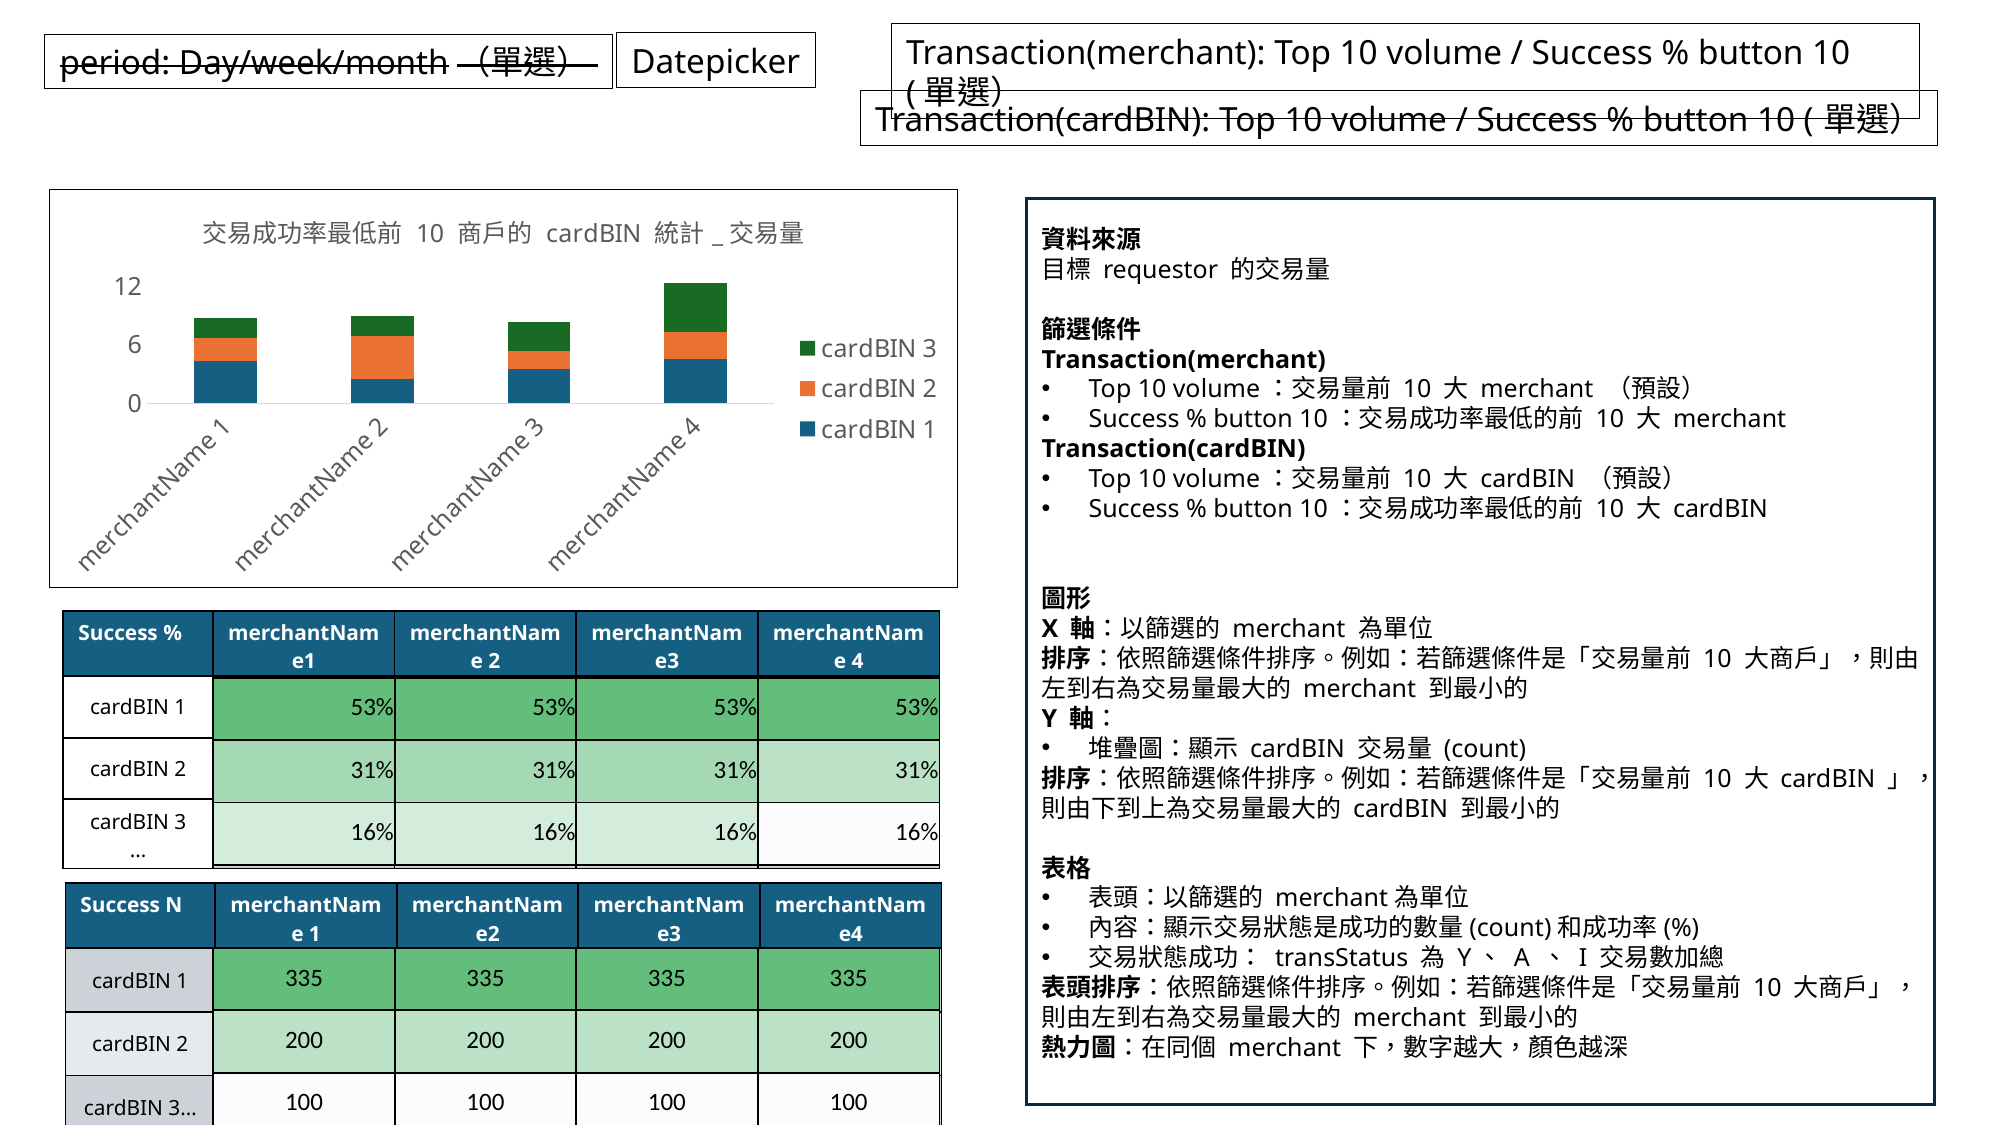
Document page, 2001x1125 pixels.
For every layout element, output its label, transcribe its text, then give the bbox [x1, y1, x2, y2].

table_cell 100 [759, 1074, 939, 1125]
table_cell cardBIN 3… [66, 1076, 212, 1125]
table_header merchantName 1 [216, 884, 396, 947]
table_cell 16% [577, 803, 757, 864]
table_header 53% [577, 679, 757, 739]
table_header merchantName 2 [395, 612, 575, 675]
table_cell 31% [759, 741, 939, 802]
table_header merchantName3 [577, 612, 757, 675]
text_box Transaction(merchant): Top 10 volume / Success % button 10 (單選） [891, 23, 1920, 119]
text_box Datepicker [616, 32, 816, 88]
table_cell 200 [214, 1011, 394, 1072]
table_cell 100 [396, 1074, 575, 1125]
table_cell 200 [396, 1011, 575, 1072]
text_box period: Day/week/month（單選） [44, 34, 613, 89]
table_header 335 [577, 949, 757, 1009]
table_cell 200 [577, 1011, 757, 1072]
table_cell 16% [214, 803, 394, 864]
table_header Success N [66, 884, 214, 947]
table_header merchantName3 [579, 884, 759, 947]
table_cell 31% [396, 741, 575, 802]
table_cell 100 [577, 1074, 757, 1125]
table_header 335 [759, 949, 939, 1009]
table_header 53% [759, 679, 939, 739]
table_header merchantName1 [214, 612, 394, 675]
table_cell 100 [214, 1074, 394, 1125]
chart [49, 189, 958, 589]
text_box 資料來源 目標 requestor 的交易量 篩選條件 Transaction(merchant) Top 10 volume：交易量前 10 大 merchant （預設） Success % button 10：交易成功率最低的前 10 大 merchant Transaction(cardBIN) Top 10 volume：交易量前 10 大 cardBIN （預設） Success % button 10：交易成功率最低的前 10 大 cardBIN 圖形 X 軸：以篩選的 merchant 為單位 排序：依照篩選條件排序。例如：若篩選條件是「交易量前 10 大商戶」，則由左到右為交易量最大的 merchant 到最小的 Y 軸： 堆疊圖：顯示 cardBIN 交易量 (count) 排序：依照篩選條件排序。例如：若篩選條件是「交易量前 10 大 cardBIN 」，則由下到上為交易量最大的 cardBIN 到最小的 表格 表頭：以篩選的 merchant為單位 內容：顯示交易狀態是成功的數量(count)和成功率(%) 交易狀態成功： transStatus 為 Y、 A 、 I 交易數加總 表頭排序：依照篩選條件排序。例如：若篩選條件是「交易量前 10 大商戶」，則由左到右為交易量最大的 merchant 到最小的 熱力圖：在同個 merchant 下，數字越大，顏色越深 [1026, 215, 1935, 1099]
table_cell cardBIN 1 [66, 949, 212, 1011]
table_cell 31% [577, 741, 757, 802]
table_header merchantName2 [398, 884, 577, 947]
table_header 53% [214, 679, 394, 739]
table_cell cardBIN 2 [66, 1013, 212, 1075]
table_cell 200 [759, 1011, 939, 1072]
table_header 53% [396, 679, 575, 739]
table_cell 16% [759, 803, 939, 864]
text_box [1025, 197, 1936, 1106]
table_cell 16% [396, 803, 575, 864]
table_header 335 [214, 949, 394, 1009]
table_header merchantName 4 [759, 612, 939, 675]
table_header 335 [396, 949, 575, 1009]
table_cell 31% [214, 741, 394, 802]
table_header Success % [64, 612, 212, 675]
table_cell cardBIN 2 [64, 739, 212, 798]
table_cell cardBIN 1 [64, 677, 212, 737]
table_cell cardBIN 3 … [64, 800, 212, 868]
text_box Transaction(cardBIN): Top 10 volume / Success % button 10 (單選） [860, 90, 1938, 146]
table_header merchantName4 [761, 884, 941, 947]
